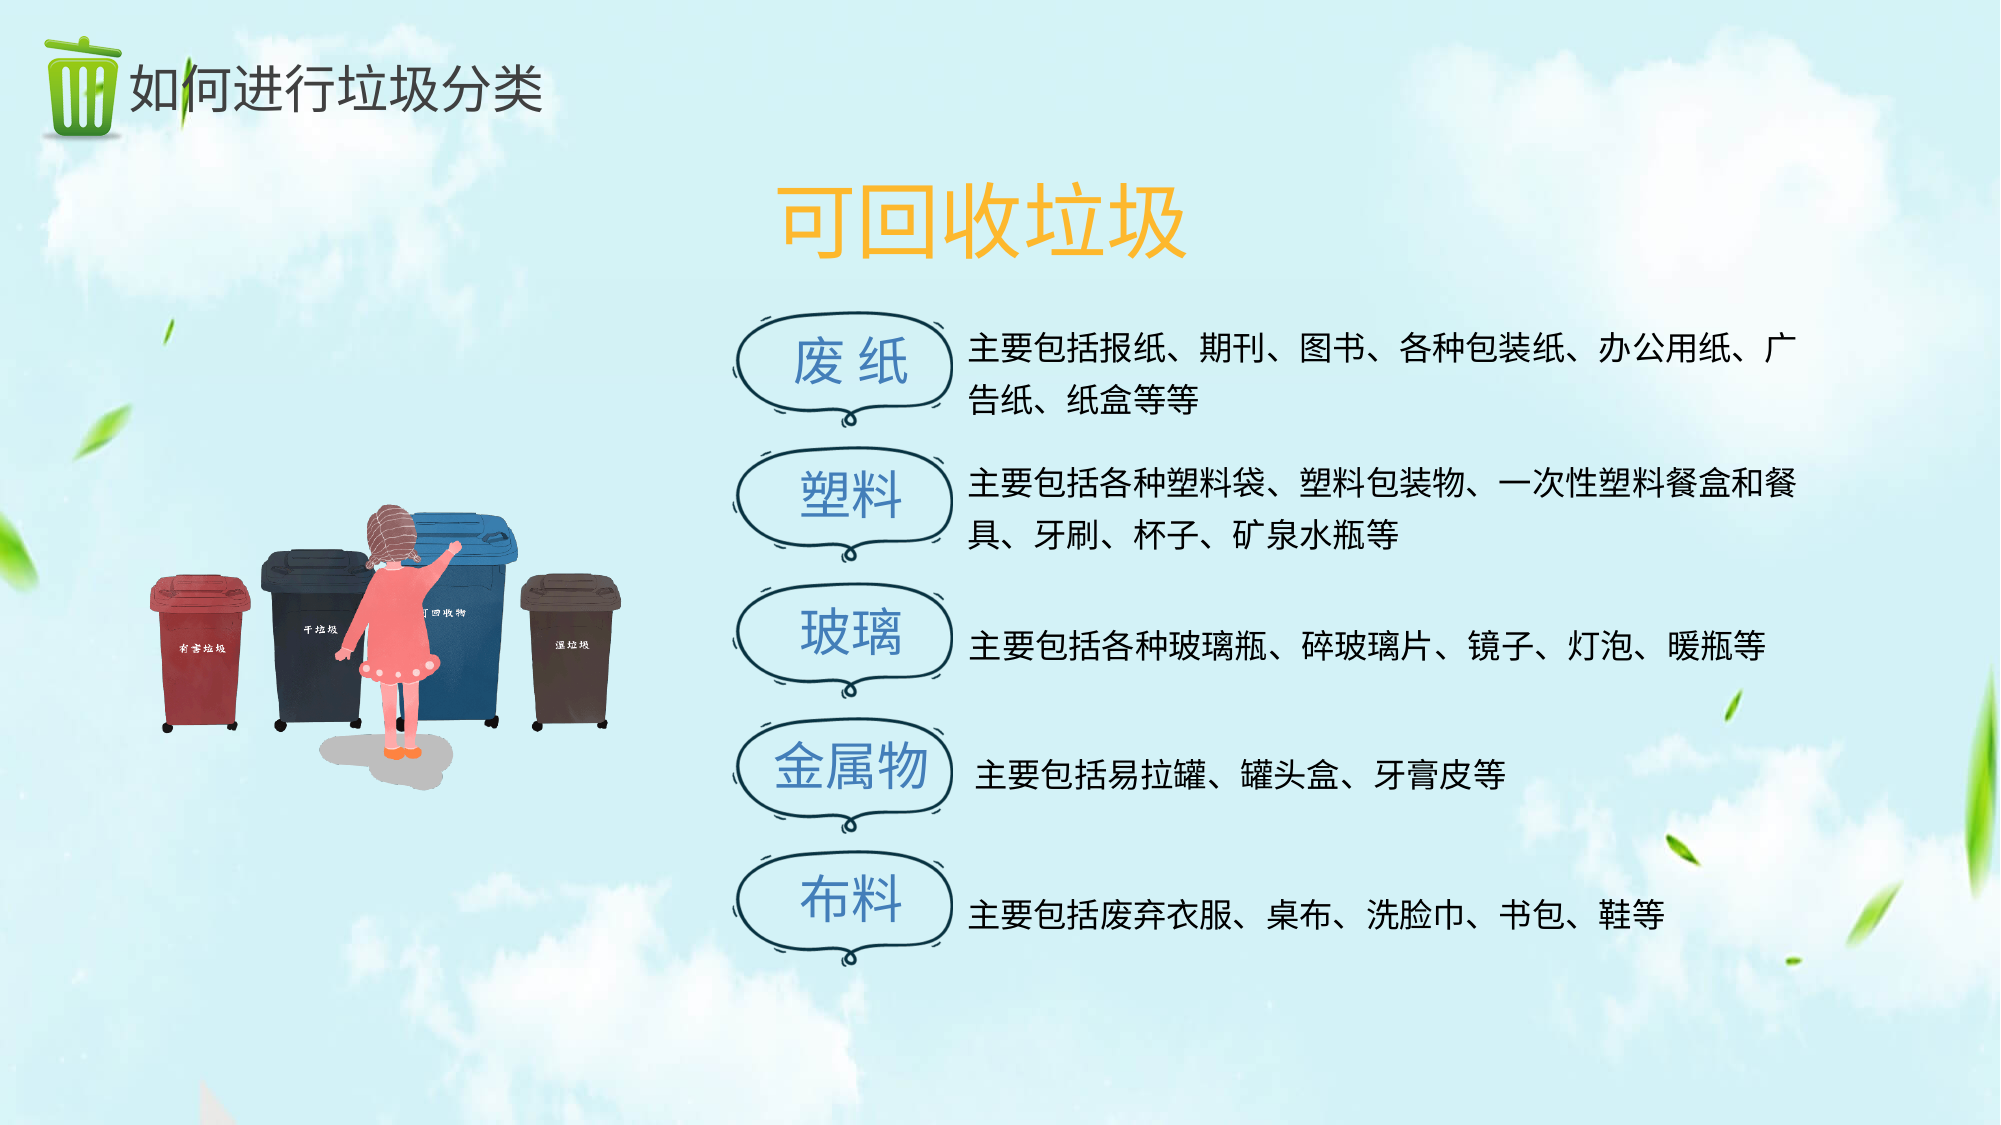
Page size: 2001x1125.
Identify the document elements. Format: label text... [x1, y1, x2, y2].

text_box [732, 446, 953, 563]
text_box 主要包括易拉罐、罐头盒、牙膏皮等 [959, 735, 1822, 802]
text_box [732, 850, 953, 967]
text_box 主要包括报纸、期刊、图书、各种包装纸、办公用纸、广告纸、纸盒等等 [952, 308, 1815, 427]
text_box 主要包括废弃衣服、桌布、洗脸巾、书包、鞋等 [953, 875, 1815, 942]
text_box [732, 582, 953, 699]
text_box 如何进行垃圾分类 [146, 48, 560, 126]
text_box 可回收垃圾 [758, 161, 1205, 277]
text_box 主要包括各种塑料袋、塑料包装物、一次性塑料餐盒和餐具、牙刷、杯子、矿泉水瓶等 [952, 442, 1815, 562]
picture [0, 0, 2000, 1125]
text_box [732, 311, 953, 428]
text_box 主要包括各种玻璃瓶、碎玻璃片、镜子、灯泡、暖瓶等 [954, 605, 1816, 673]
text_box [732, 717, 953, 834]
